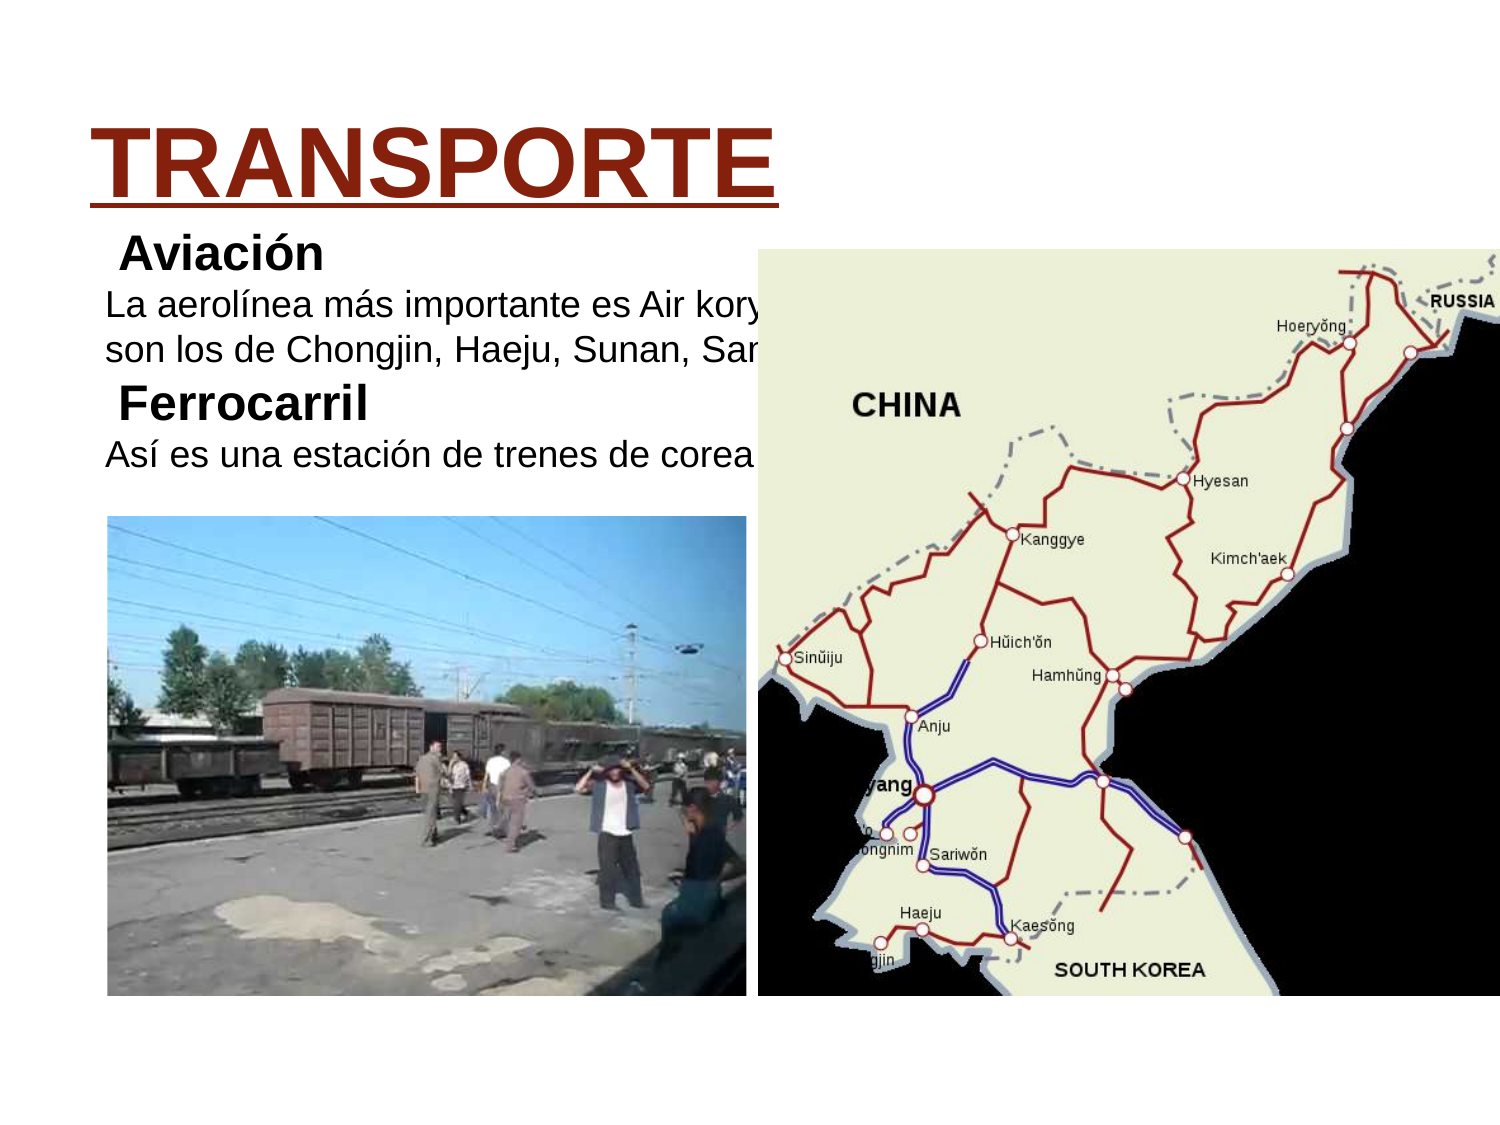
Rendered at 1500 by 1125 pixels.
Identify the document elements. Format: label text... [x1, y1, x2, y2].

list Aviación La aerolínea más importante es Air koryo y los aeropuertos más importantes son los de Chongjin, Haeju, Sunan, Samjiyon Ferrocarril Así es una estación de trenes de corea del norte [89, 205, 1440, 1039]
picture [758, 249, 1500, 996]
text_box [107, 516, 747, 996]
title TRANSPORTE [75, 45, 1425, 233]
